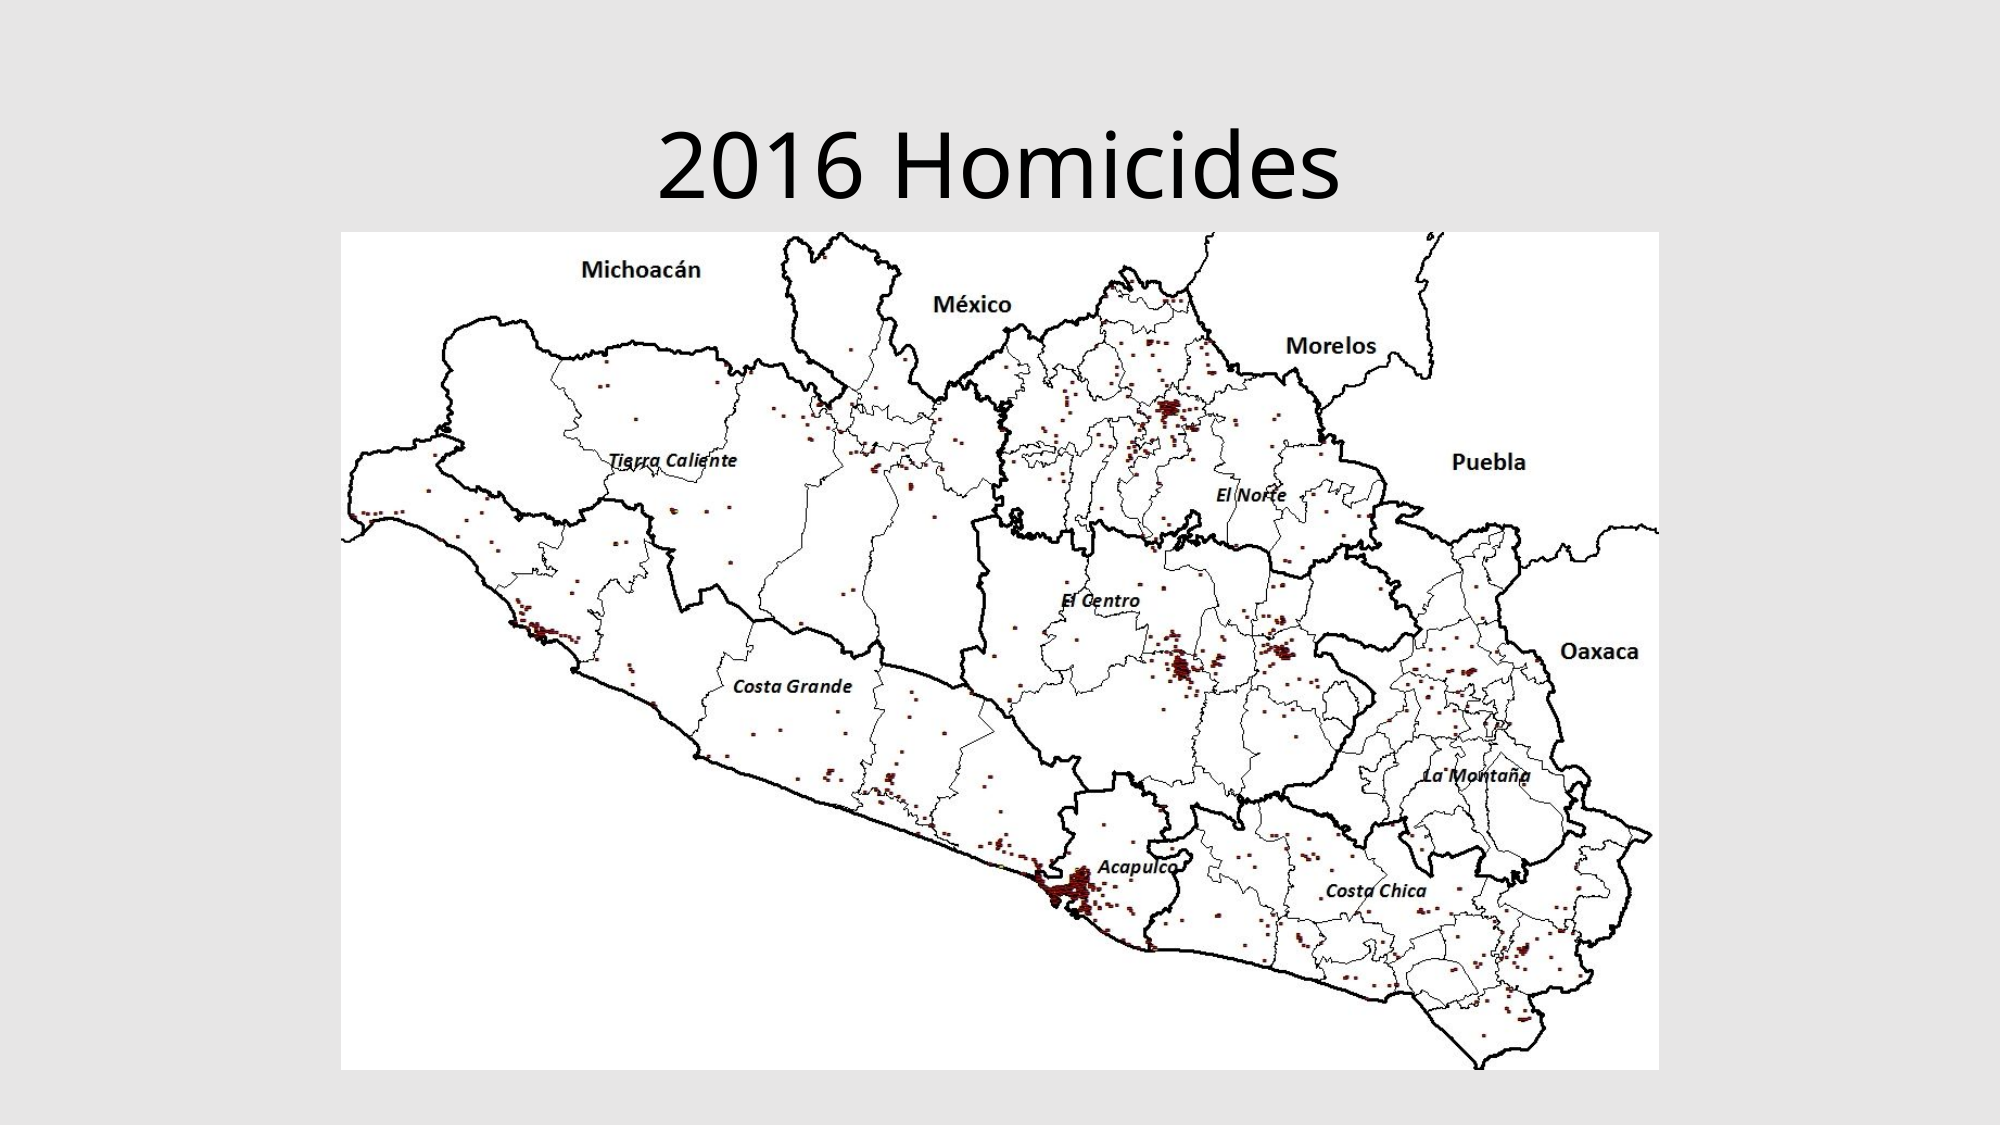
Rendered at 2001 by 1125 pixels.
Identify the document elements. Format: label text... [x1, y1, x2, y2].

title 2016 Homicides [137, 59, 1863, 278]
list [341, 232, 1659, 1070]
